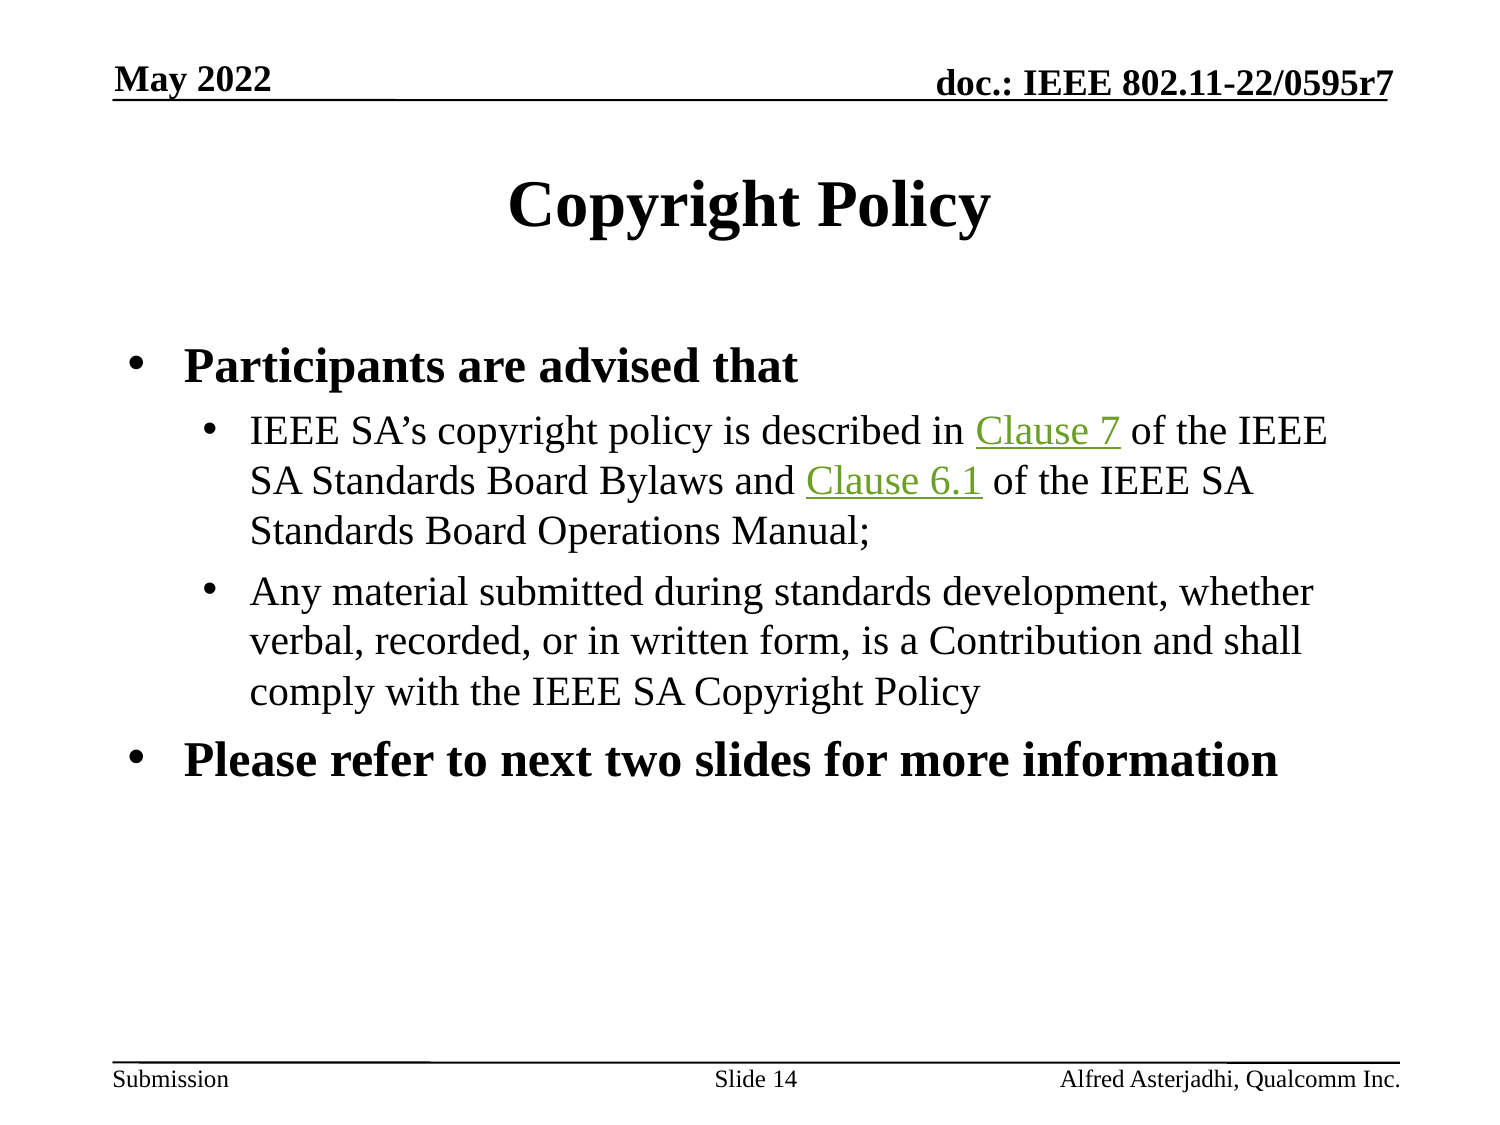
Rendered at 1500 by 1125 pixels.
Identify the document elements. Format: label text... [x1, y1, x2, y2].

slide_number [114, 54, 423, 100]
slide_number Slide 14 [712, 1061, 800, 1123]
title Copyright Policy [112, 112, 1388, 288]
footer Alfred Asterjadhi, Qualcomm Inc. [878, 1061, 1402, 1093]
list Participants are advised that IEEE SA’s copyright policy is described in Clause 7 of the IEEE SA Standards Board Bylaws and Clause 6.1 of the IEEE SA Standards Board Operations Manual; Any material submitted during standards development, whether verbal, recorded, or in written form, is a Contribution and shall comply with the IEEE SA Copyright Policy Please refer to next two slides for more information [112, 324, 1388, 1000]
